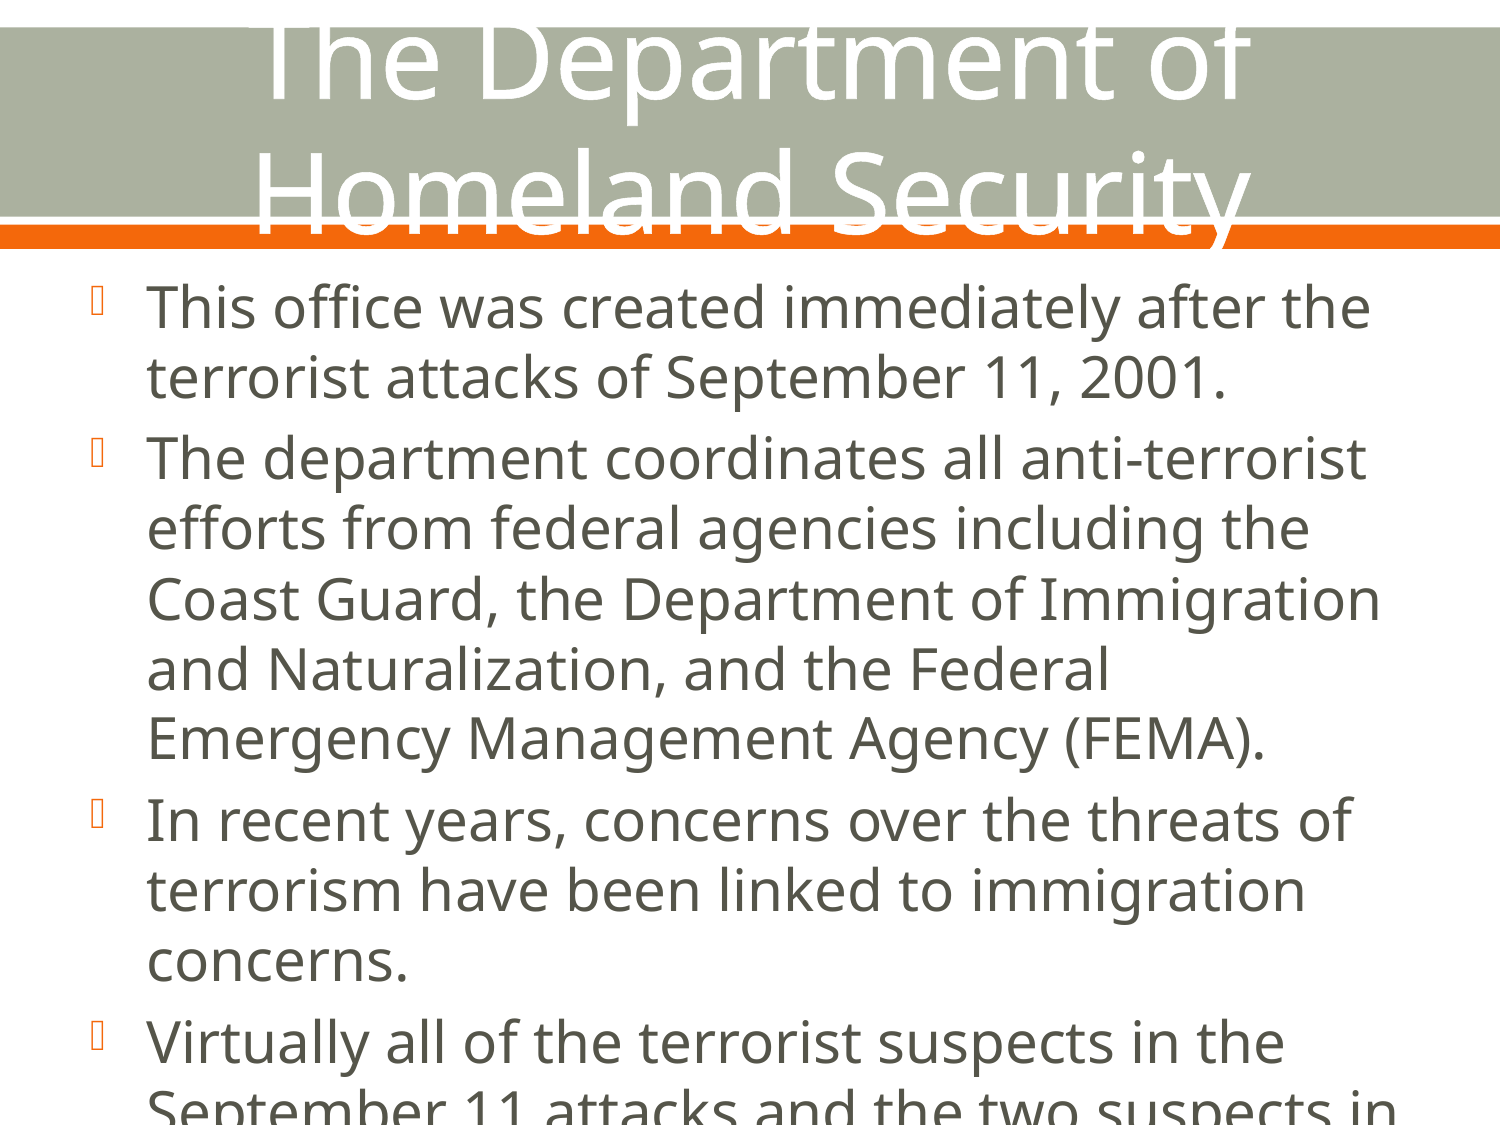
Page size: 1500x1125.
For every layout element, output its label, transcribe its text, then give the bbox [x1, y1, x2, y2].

title The Department of Homeland Security [75, 29, 1425, 213]
list This office was created immediately after the terrorist attacks of September 11, 2001. The department coordinates all anti-terrorist efforts from federal agencies including the Coast Guard, the Department of Immigration and Naturalization, and the Federal Emergency Management Agency (FEMA). In recent years, concerns over the threats of terrorism have been linked to immigration concerns. Virtually all of the terrorist suspects in the September 11 attacks and the two suspects in the recent Boston Marathon bombing were in the United States legally. [75, 262, 1425, 1005]
